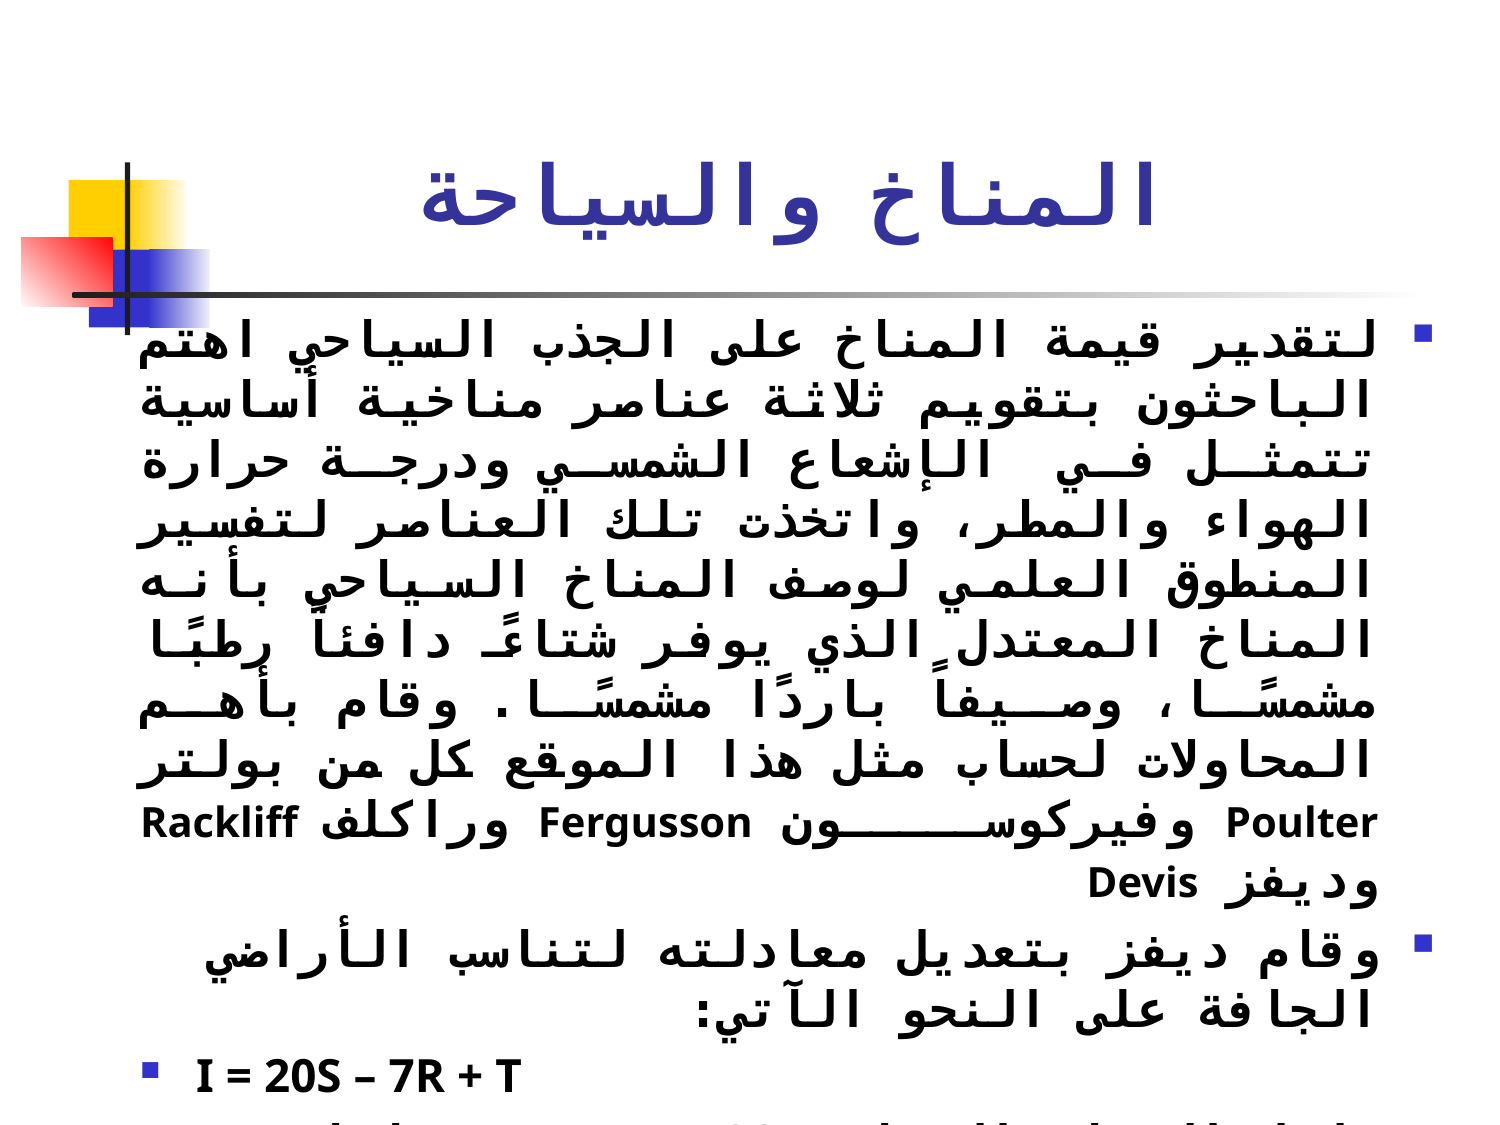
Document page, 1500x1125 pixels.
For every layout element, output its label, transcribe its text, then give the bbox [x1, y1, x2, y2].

list لتقدير قيمة المناخ على الجذب السياحي اهتم الباحثون بتقويم ثلاثة عناصر مناخية أساسية تتمثل في الإشعاع الشمسي ودرجة حرارة الهواء والمطر، واتخذت تلك العناصر لتفسير المنطوق العلمي لوصف المناخ السياحي بأنه المناخ المعتدل الذي يوفر شتاءً دافئاً رطبًا مشمسًا، وصيفاً باردًا مشمسًا. وقام بأهم المحاولات لحساب مثل هذا الموقع كل من بولتر Poulter وفيركوسون Fergusson وراكلف Rackliff وديفز Devis وقام ديفز بتعديل معادلته لتناسب الأراضي الجافة على النحو الآتي: I = 20S – 7R + T دليل المناخ السياحي I = 20 × عدد ساعات سطوع الشمس (S) – 7 × كمية المطر (R) + درجة الحرارة (T) [125, 299, 1450, 1063]
title المناخ والسياحة [125, 35, 1468, 250]
